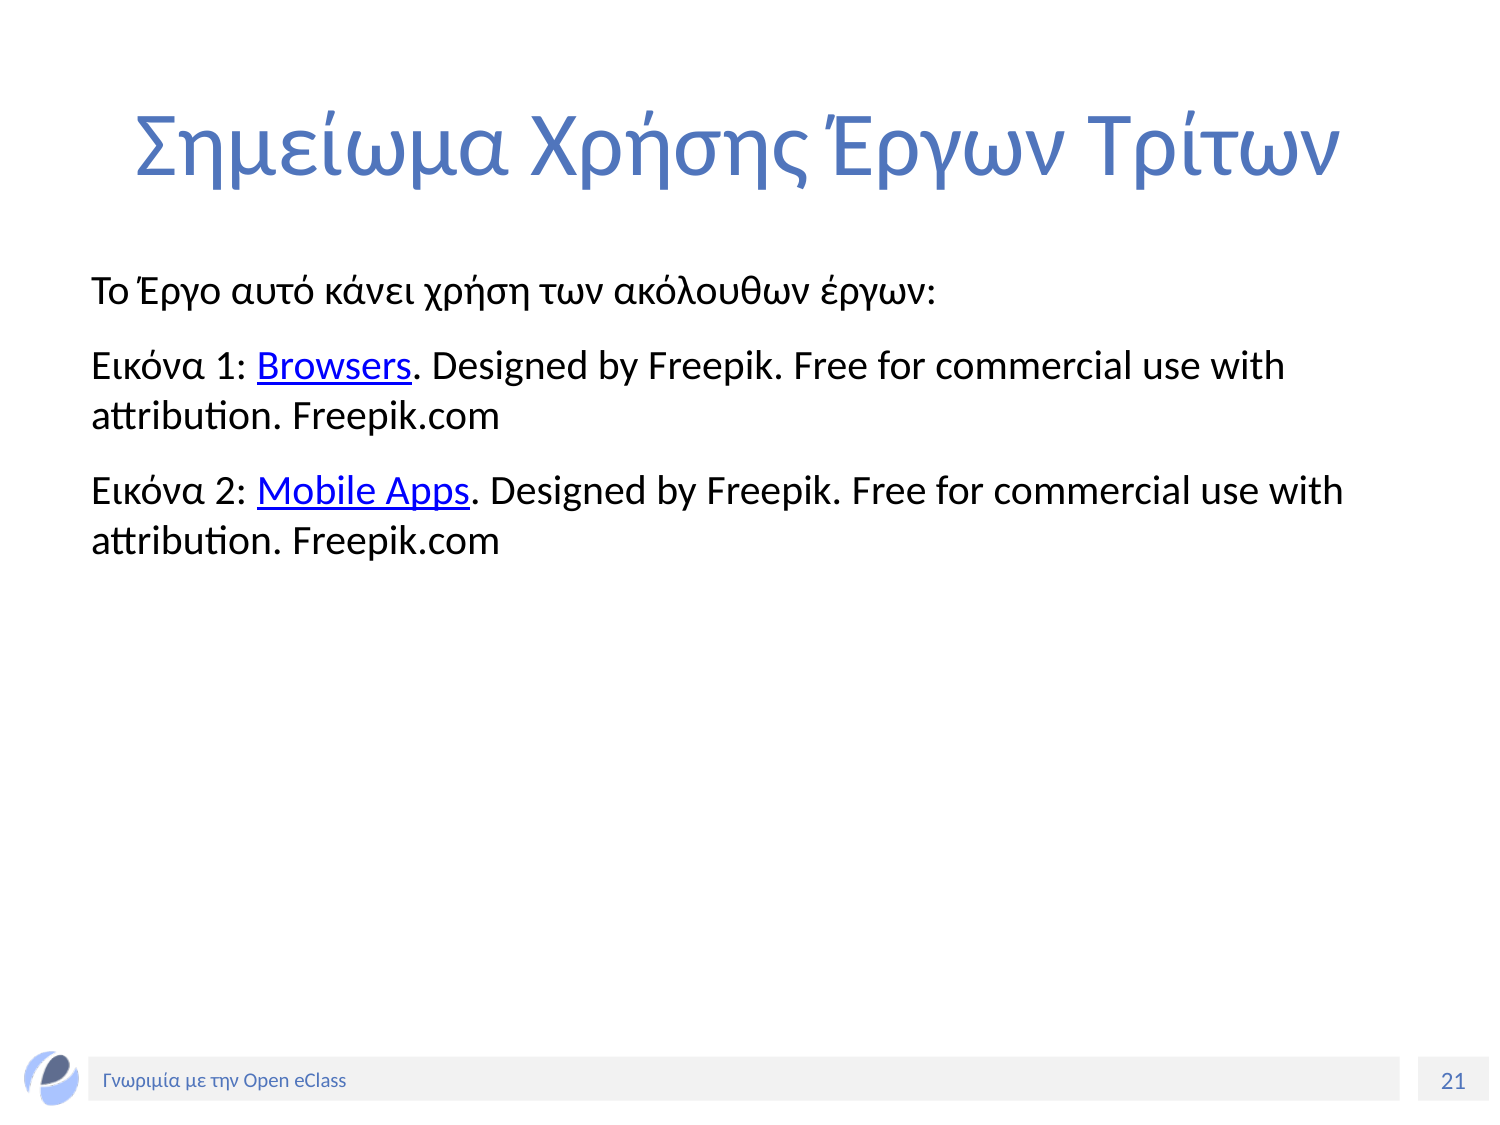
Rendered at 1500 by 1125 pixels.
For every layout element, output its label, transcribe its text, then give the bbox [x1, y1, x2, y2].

title Σημείωμα Χρήσης Έργων Τρίτων [75, 45, 1425, 233]
list Το Έργο αυτό κάνει χρήση των ακόλουθων έργων: Εικόνα 1: Browsers. Designed by Freepik. Free for commercial use with attribution. Freepik.com Εικόνα 2: Mobile Apps. Designed by Freepik. Free for commercial use with attribution. Freepik.com [76, 255, 1427, 998]
